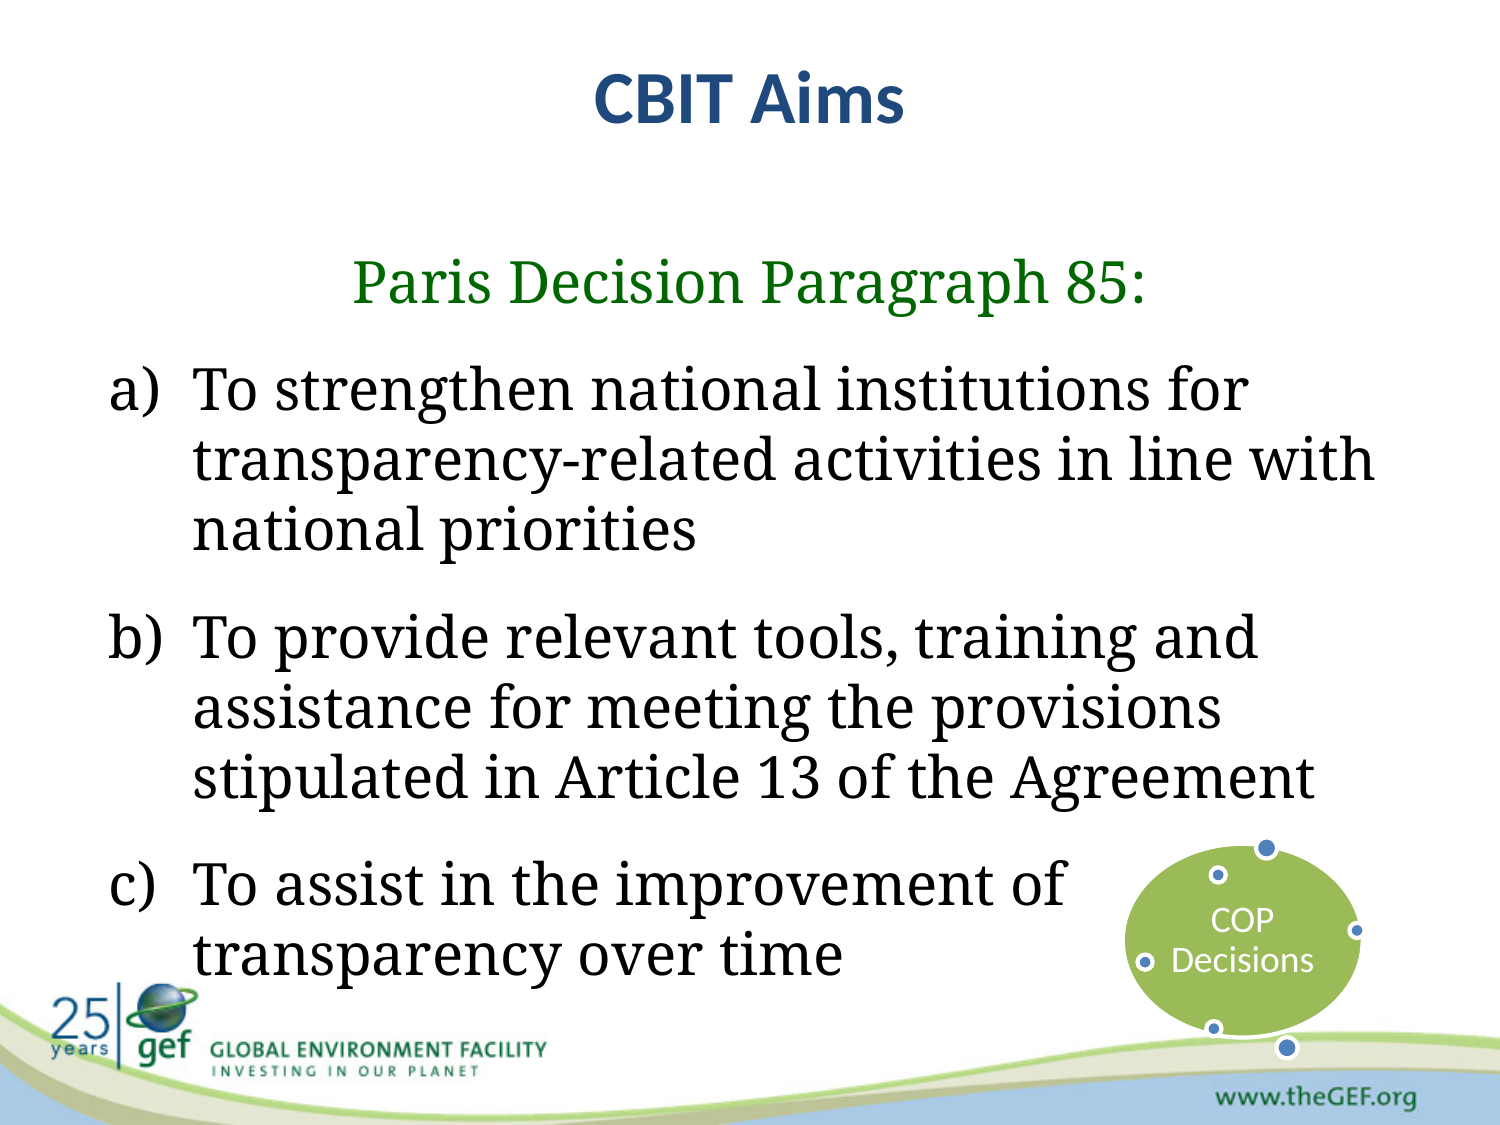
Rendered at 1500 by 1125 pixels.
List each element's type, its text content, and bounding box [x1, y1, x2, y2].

picture [0, 920, 1500, 1125]
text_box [1099, 837, 1388, 1059]
title CBIT Aims [0, 0, 1500, 188]
text_box Paris Decision Paragraph 85: To strengthen national institutions for transparency-related activities in line with national priorities To provide relevant tools, training and assistance for meeting the provisions stipulated in Article 13 of the Agreement To assist in the improvement of transparency over time [93, 237, 1407, 1065]
